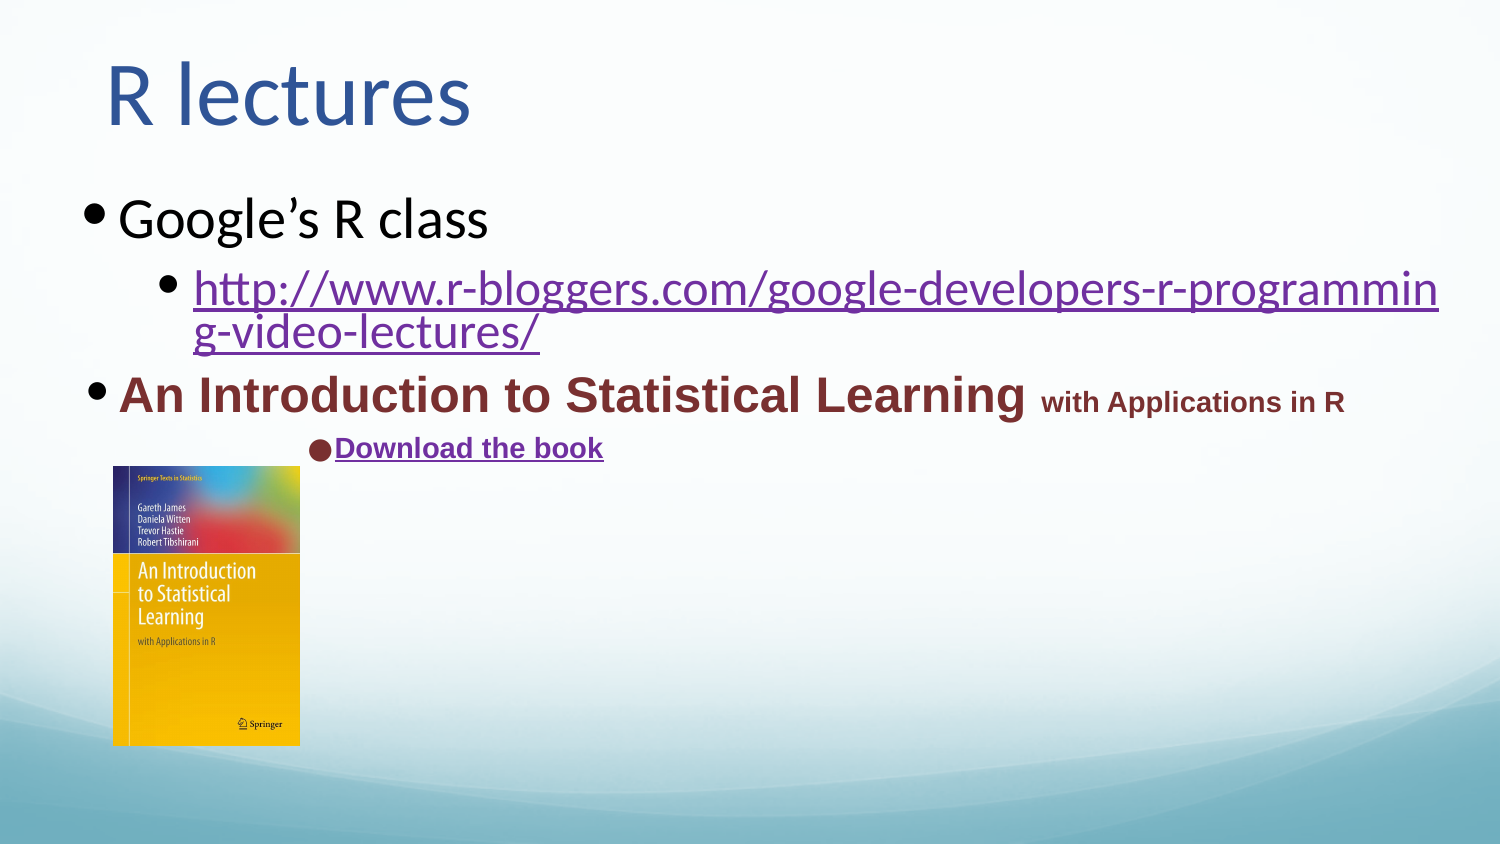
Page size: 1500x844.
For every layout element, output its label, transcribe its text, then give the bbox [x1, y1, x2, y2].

list Google’s R class http://www.r-bloggers.com/google-developers-r-programming-video-lectures/ An Introduction to Statistical Learning with Applications in R Download the book [65, 180, 1472, 802]
title R lectures [90, 13, 1410, 178]
picture [0, 0, 1500, 844]
